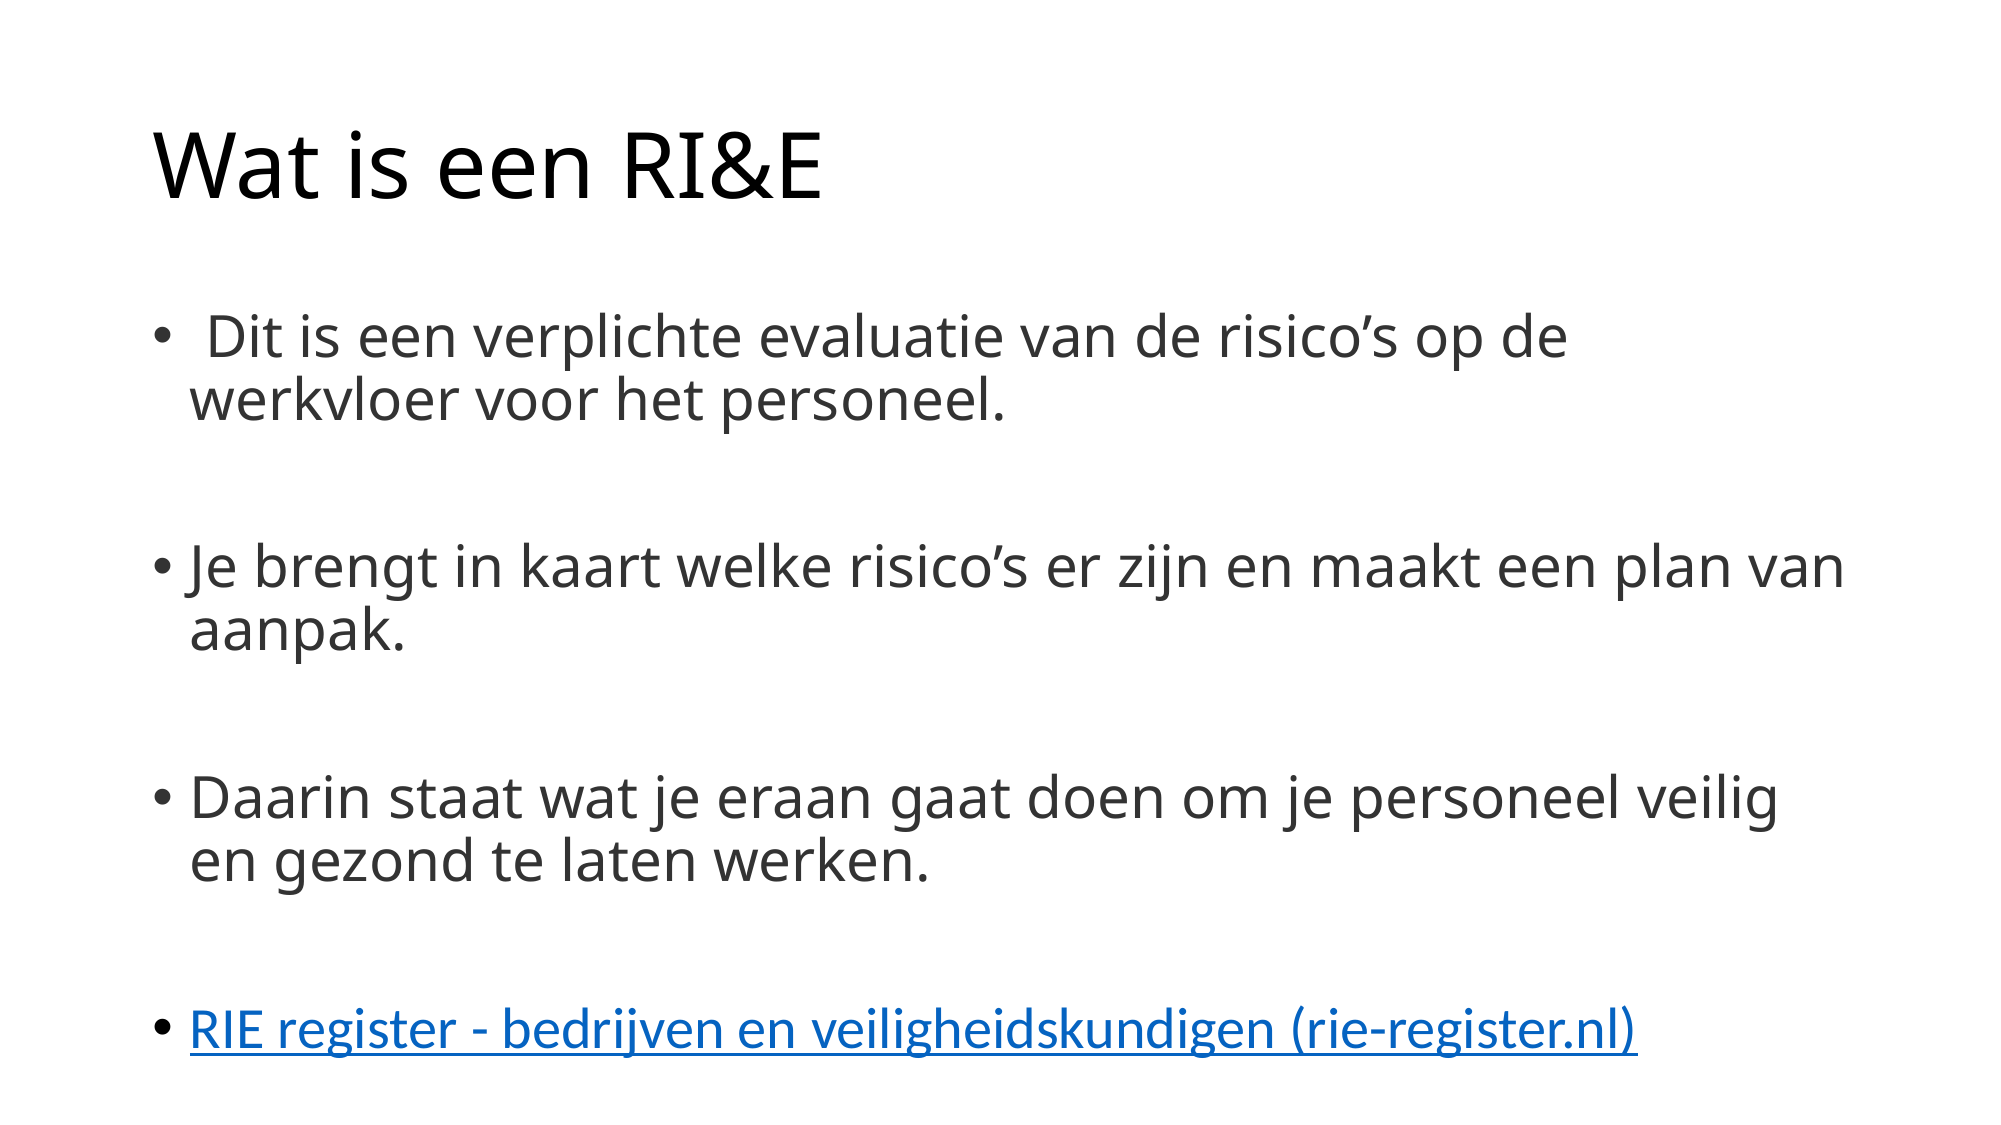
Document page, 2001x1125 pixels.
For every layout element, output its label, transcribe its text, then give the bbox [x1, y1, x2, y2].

title Wat is een RI&E [137, 59, 1863, 278]
list Dit is een verplichte evaluatie van de risico’s op de werkvloer voor het personeel. Je brengt in kaart welke risico’s er zijn en maakt een plan van aanpak. Daarin staat wat je eraan gaat doen om je personeel veilig en gezond te laten werken. RIE register - bedrijven en veiligheidskundigen (rie-register.nl) [137, 299, 1863, 1014]
